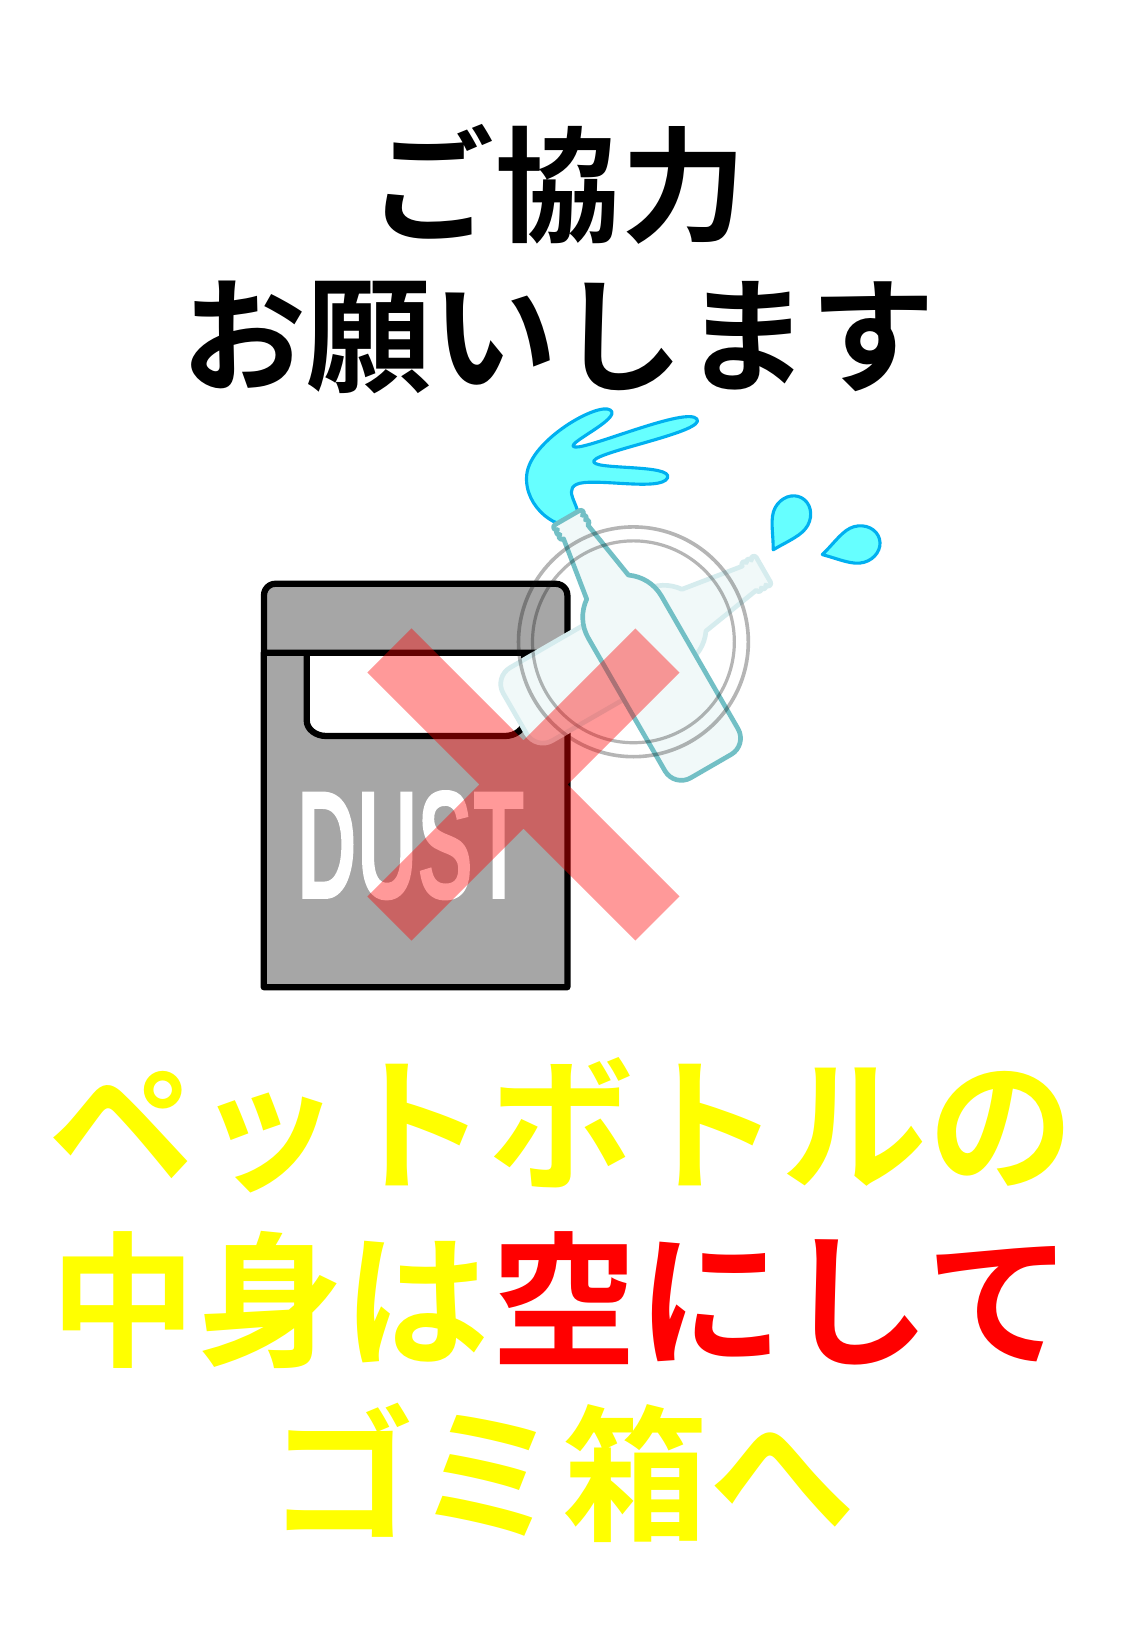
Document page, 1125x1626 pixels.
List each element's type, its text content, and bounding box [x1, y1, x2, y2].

text_box ご協力 お願いします [0, 99, 1125, 415]
text_box ペットボトルの 中身は空にして ゴミ箱へ [0, 1026, 1125, 1567]
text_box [263, 408, 881, 1043]
